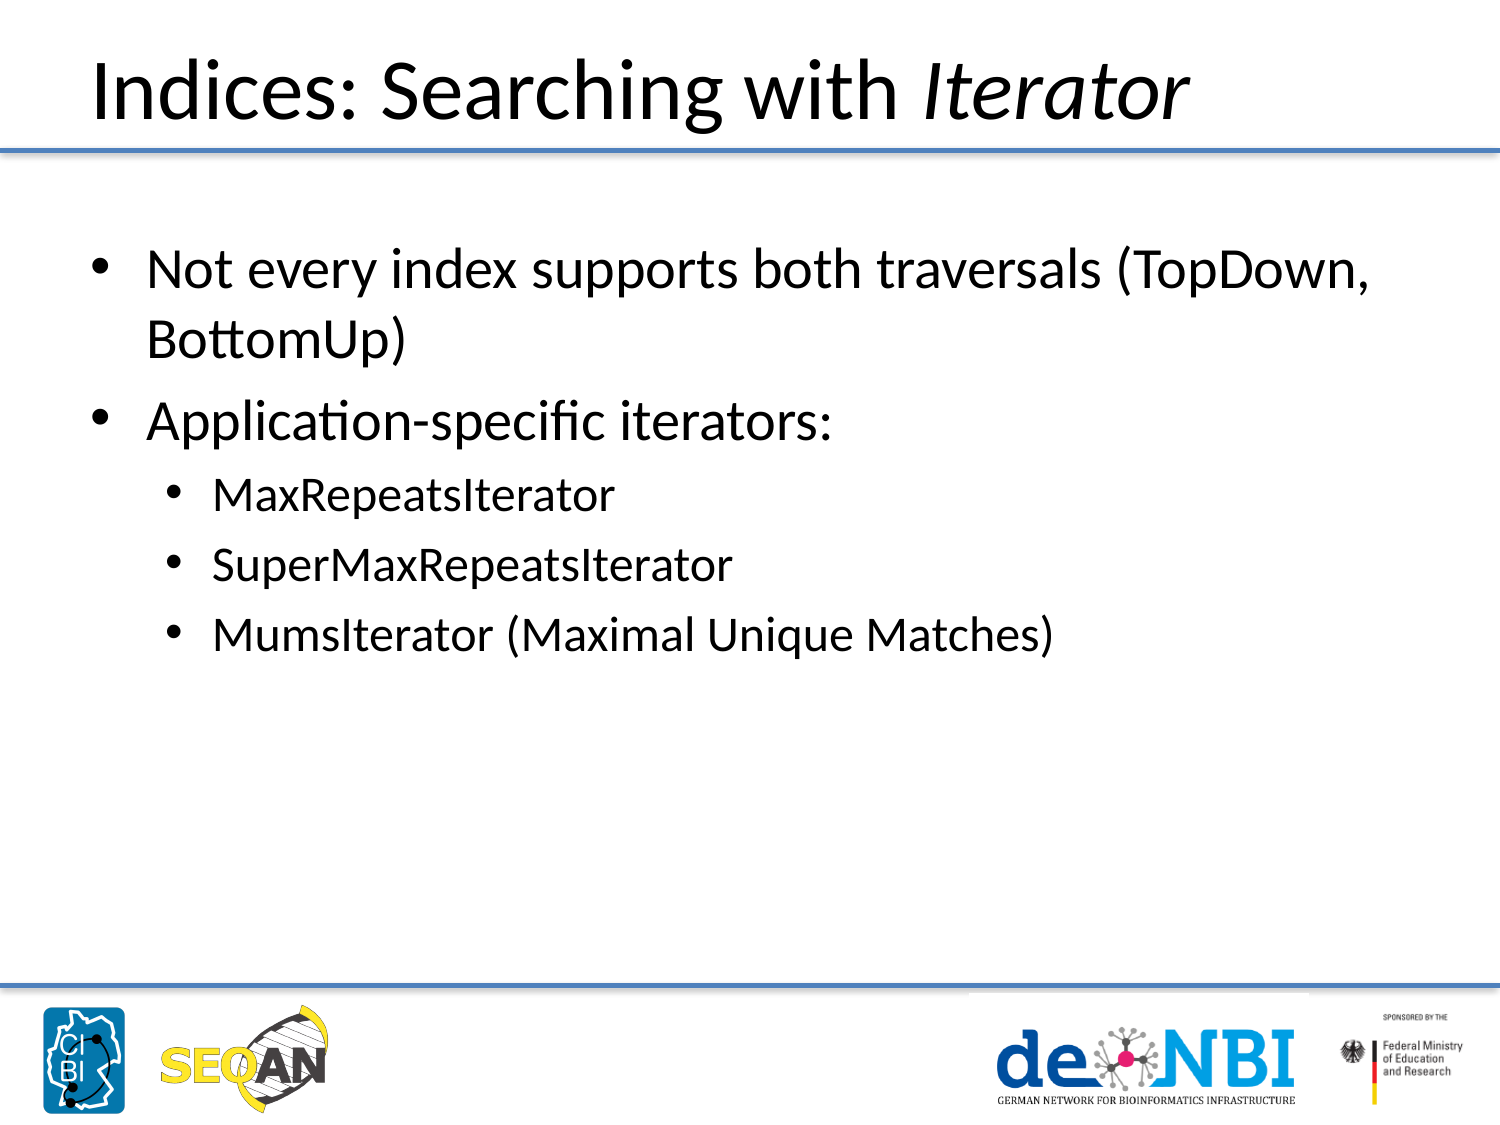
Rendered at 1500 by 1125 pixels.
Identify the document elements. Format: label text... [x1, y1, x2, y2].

list Not every index supports both traversals (TopDown, BottomUp) Application-specific iterators: MaxRepeatsIterator SuperMaxRepeatsIterator MumsIterator (Maximal Unique Matches) [75, 222, 1425, 888]
picture [48, 1010, 120, 1109]
title Indices: Searching with Iterator [75, 25, 1425, 145]
picture [141, 1002, 332, 1121]
picture [969, 993, 1309, 1122]
